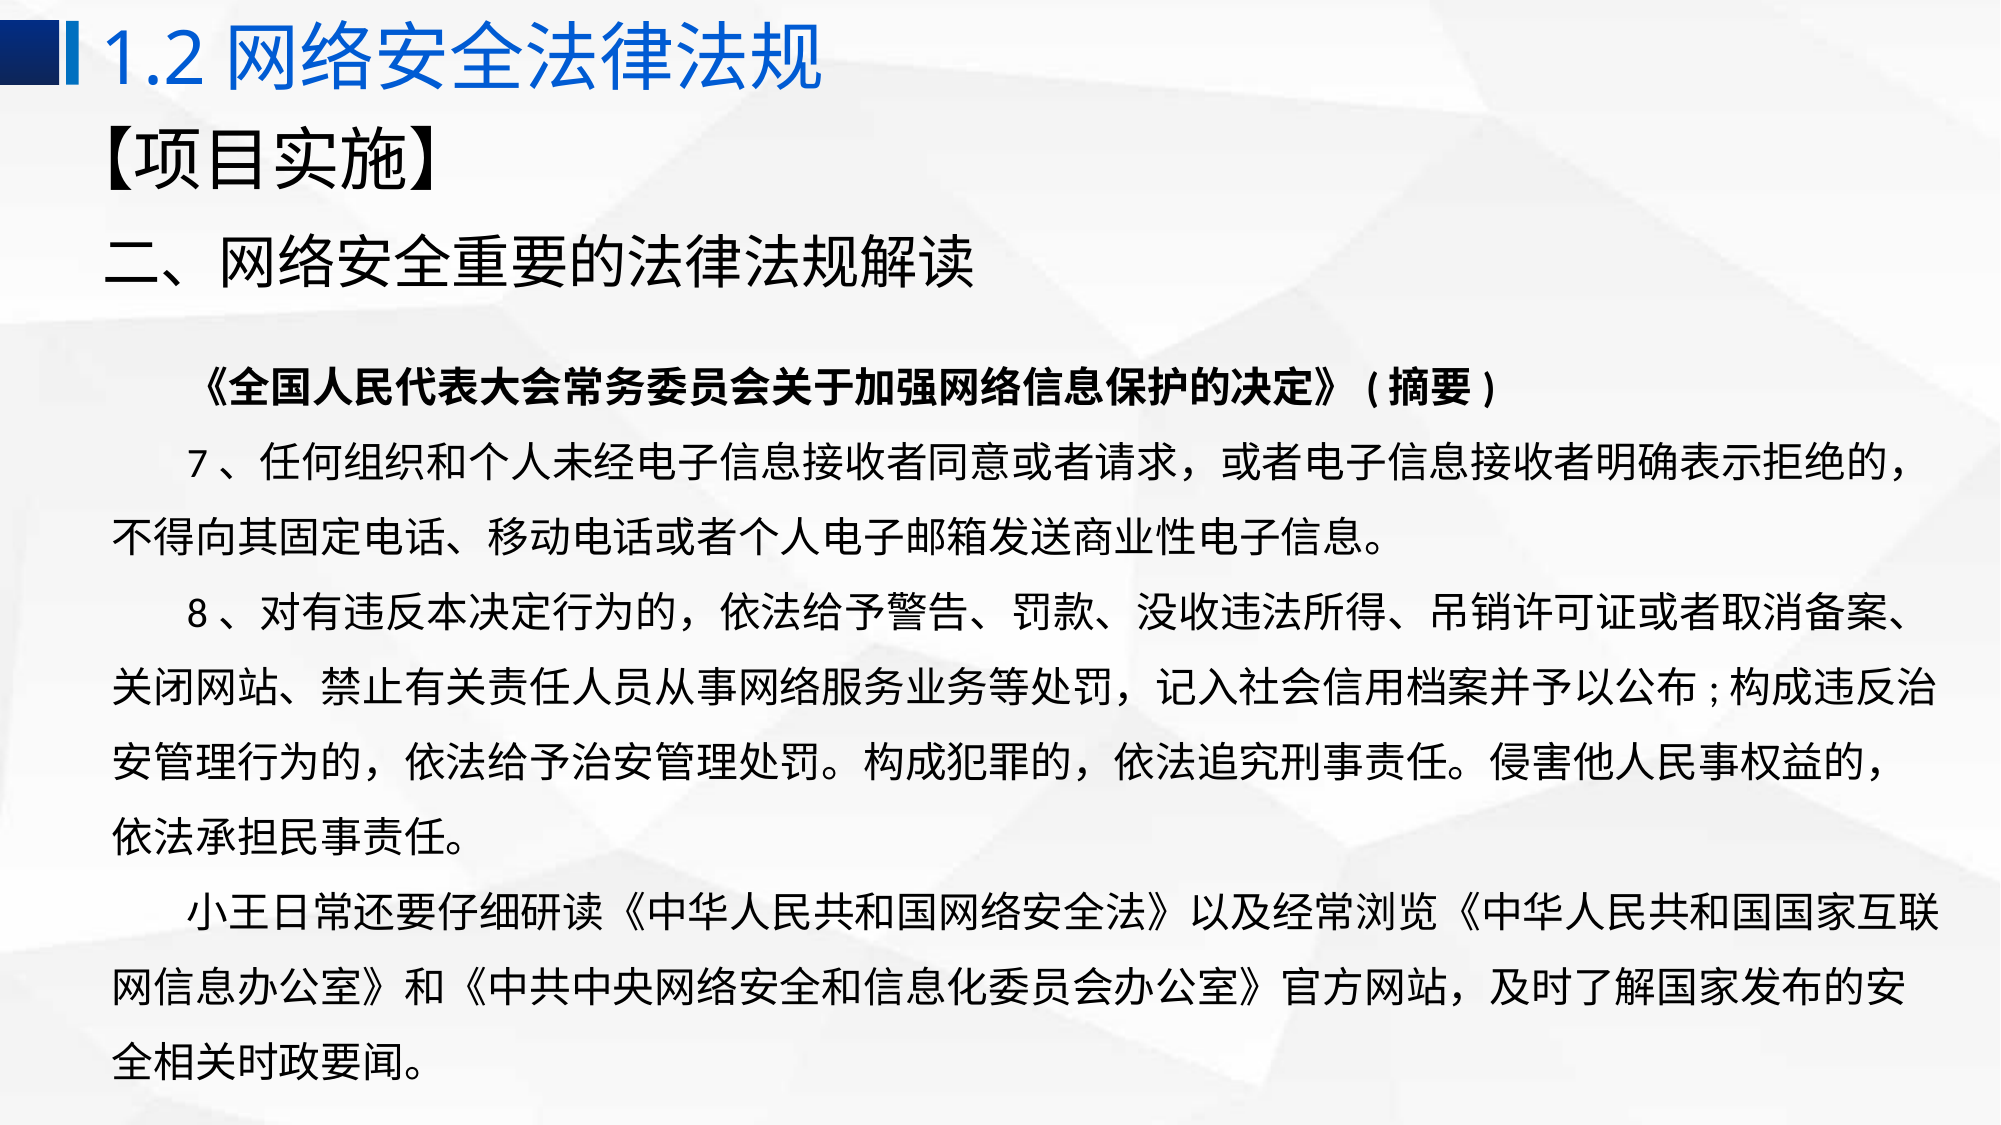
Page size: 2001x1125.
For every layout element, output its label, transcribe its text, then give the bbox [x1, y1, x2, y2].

text_box 《全国人民代表大会常务委员会关于加强网络信息保护的决定》(摘要) 7、任何组织和个人未经电子信息接收者同意或者请求，或者电子信息接收者明确表示拒绝的，不得向其固定电话、移动电话或者个人电子邮箱发送商业性电子信息。 8、对有违反本决定行为的，依法给予警告、罚款、没收违法所得、吊销许可证或者取消备案、关闭网站、禁止有关责任人员从事网络服务业务等处罚，记入社会信用档案并予以公布;构成违反治安管理行为的，依法给予治安管理处罚。构成犯罪的，依法追究刑事责任。侵害他人民事权益的，依法承担民事责任。 小王日常还要仔细研读《中华人民共和国网络安全法》以及经常浏览《中华人民共和国国家互联网信息办公室》和《中共中央网络安全和信息化委员会办公室》官方网站，及时了解国家发布的安全相关时政要闻。 [97, 328, 1960, 1094]
text_box [0, 20, 60, 85]
text_box 二、网络安全重要的法律法规解读 [87, 217, 1947, 307]
title 【项目实施】 [49, 117, 624, 208]
picture [0, 0, 2001, 1125]
text_box [66, 20, 79, 85]
text_box 1.2网络安全法律法规 [85, 9, 1441, 101]
